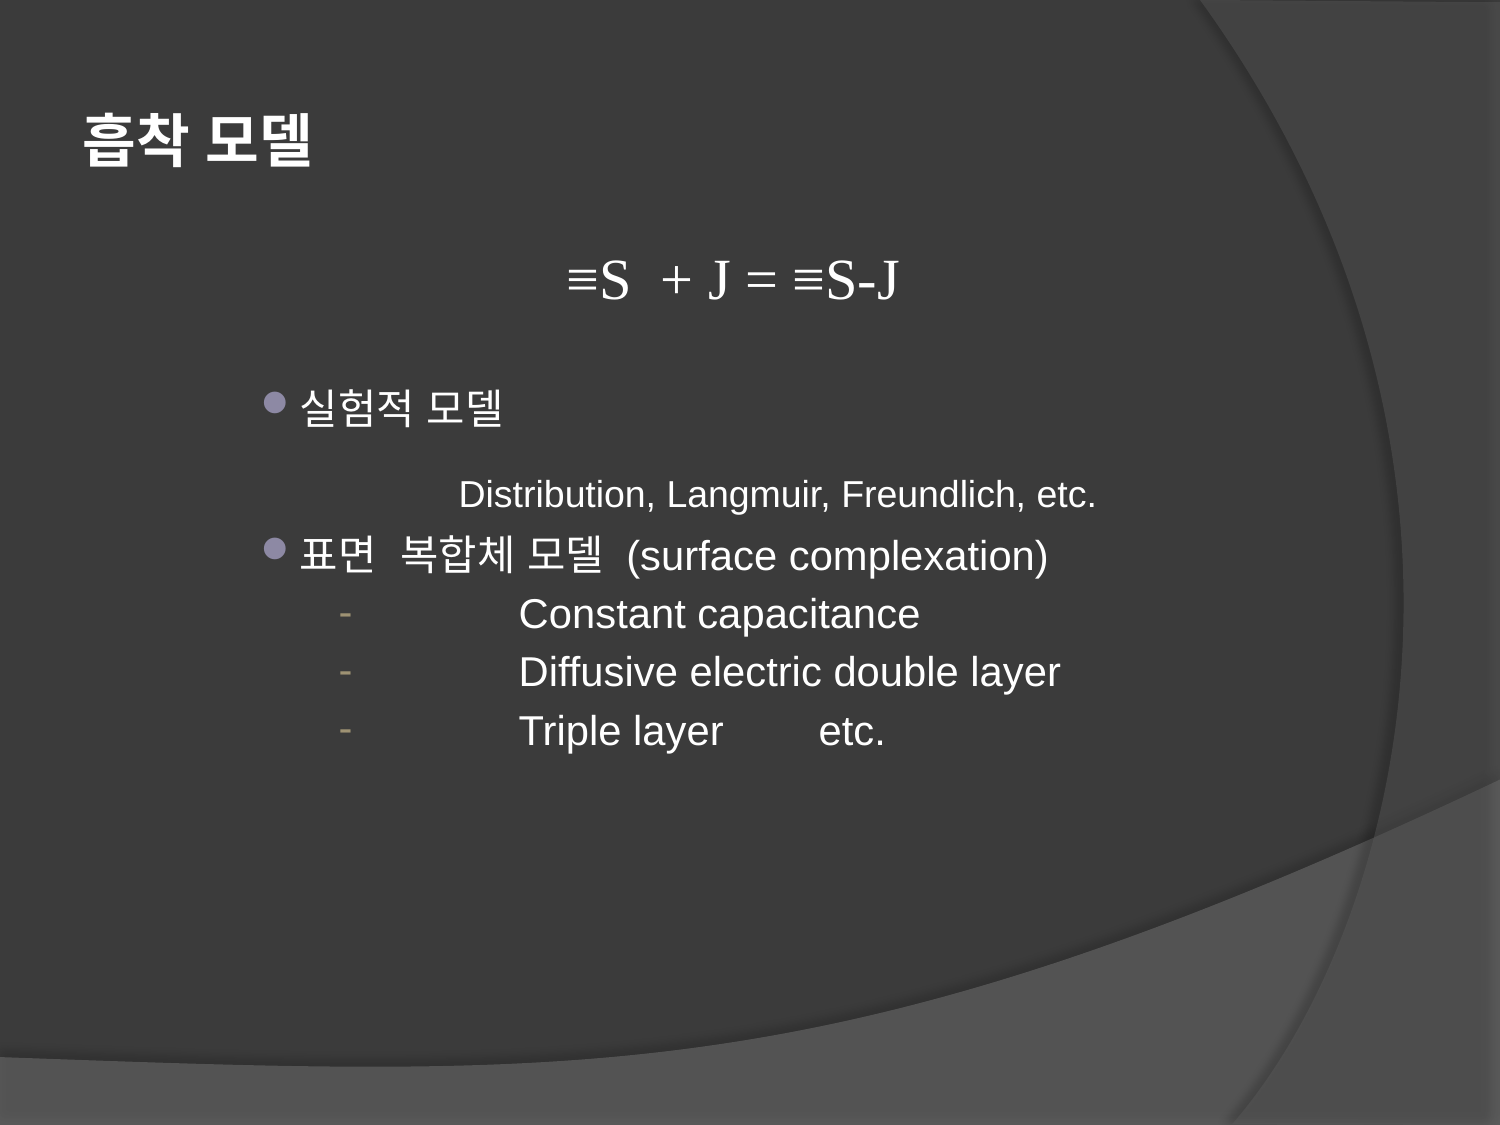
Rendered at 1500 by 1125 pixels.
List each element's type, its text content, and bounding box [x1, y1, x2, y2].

text_box ≡S + J = ≡S-J [551, 233, 930, 319]
list 실험적 모델 Distribution, Langmuir, Freundlich, etc. 표면 복합체 모델 (surface complexation) Constant capacitance Diffusive electric double layer Triple layer etc. [75, 375, 1425, 1118]
title 흡착 모델 [75, 45, 1300, 233]
